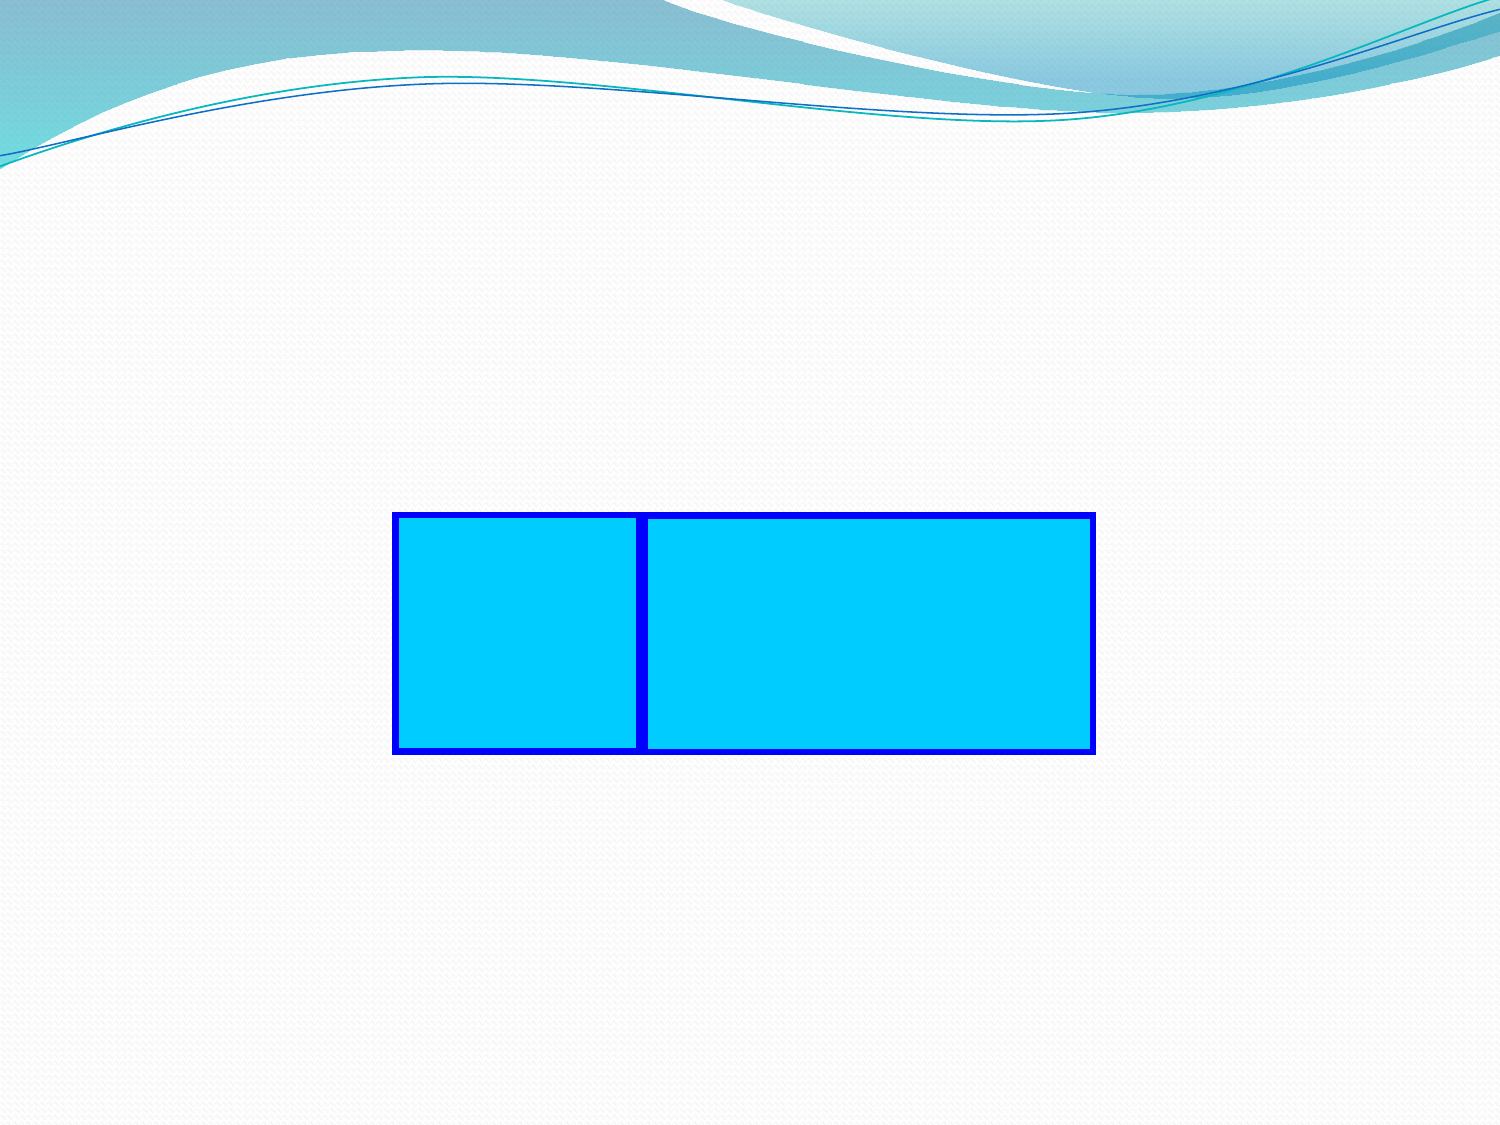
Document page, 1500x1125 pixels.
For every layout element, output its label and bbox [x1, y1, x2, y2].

text_box [644, 515, 1094, 752]
text_box [395, 515, 644, 752]
